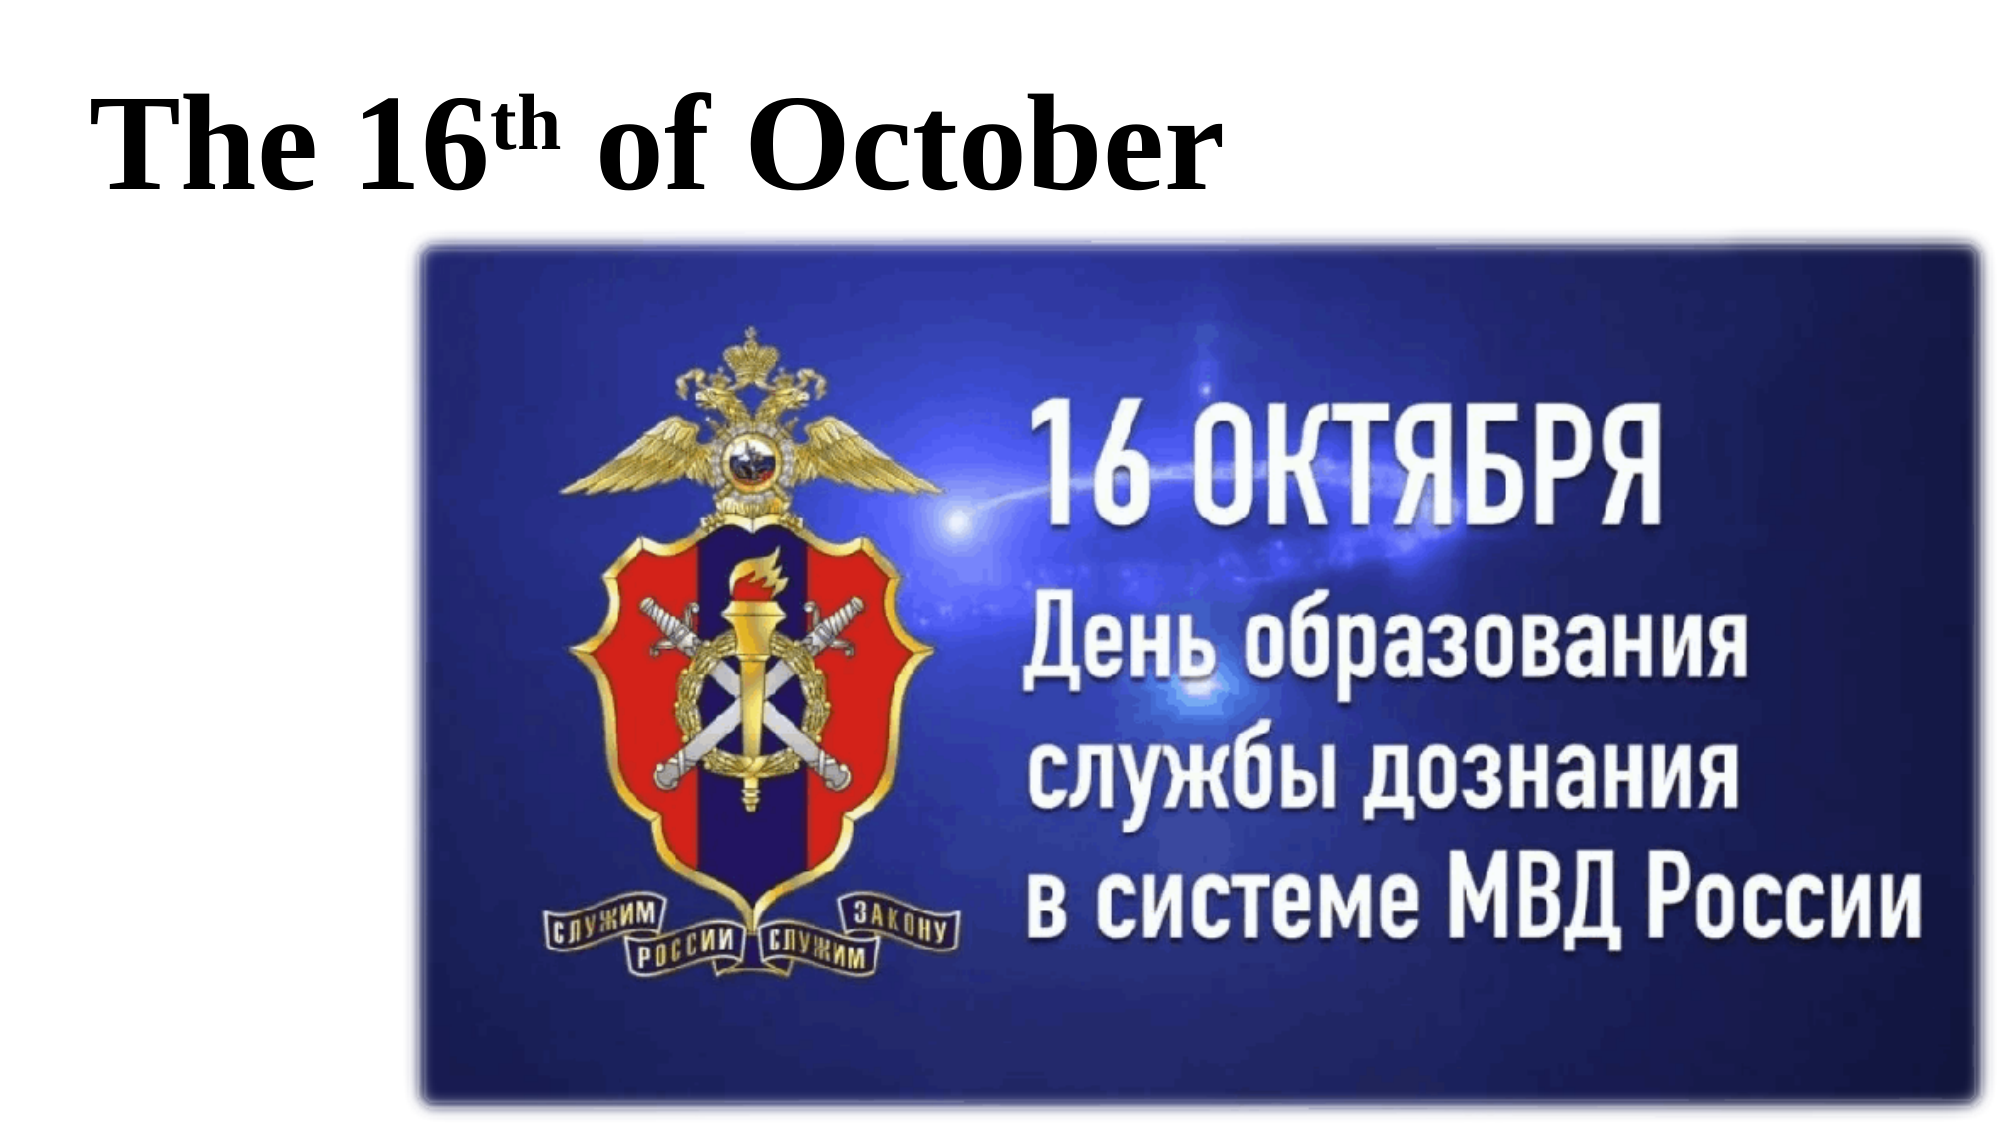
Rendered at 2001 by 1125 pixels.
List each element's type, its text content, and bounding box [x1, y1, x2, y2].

picture [399, 224, 2000, 1125]
title The 16th of October [0, 0, 1408, 225]
